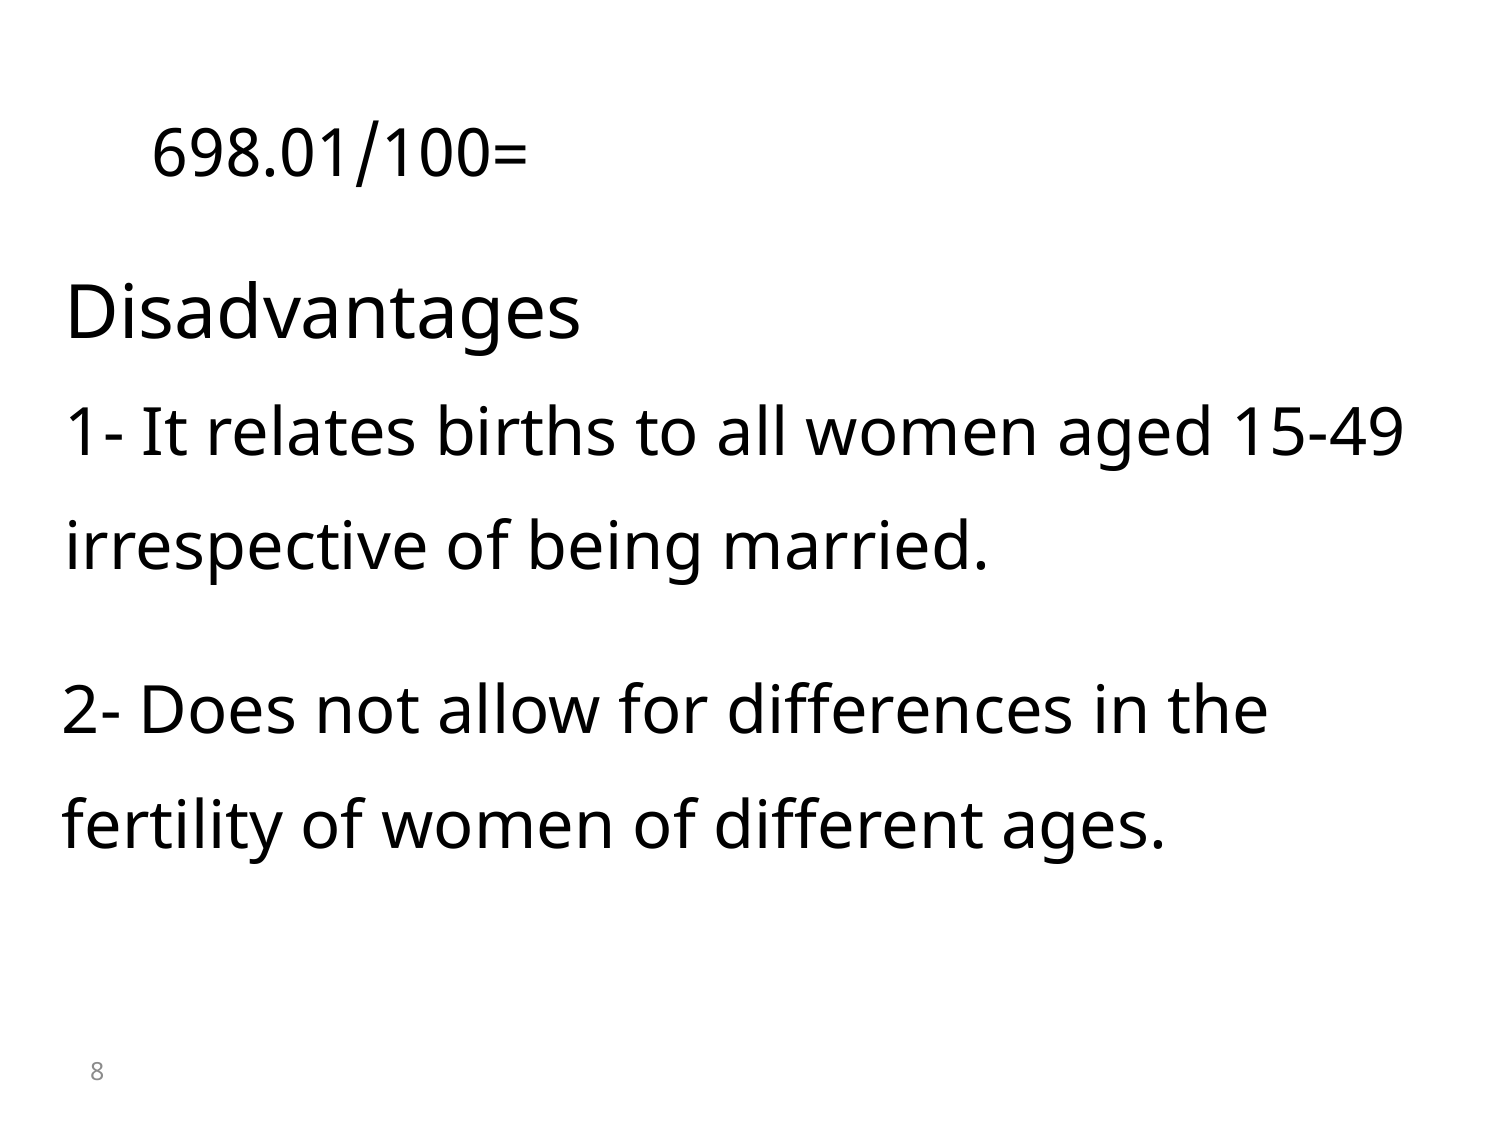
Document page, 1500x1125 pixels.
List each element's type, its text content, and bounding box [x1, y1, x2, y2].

text_box =698.01/100 [136, 102, 544, 198]
text_box 2- Does not allow for differences in the fertility of women of different ages. [47, 624, 1500, 869]
text_box Disadvantages 1- It relates births to all women aged 15-49 irrespective of being married. [49, 231, 1493, 591]
slide_number 8 [75, 1042, 425, 1103]
